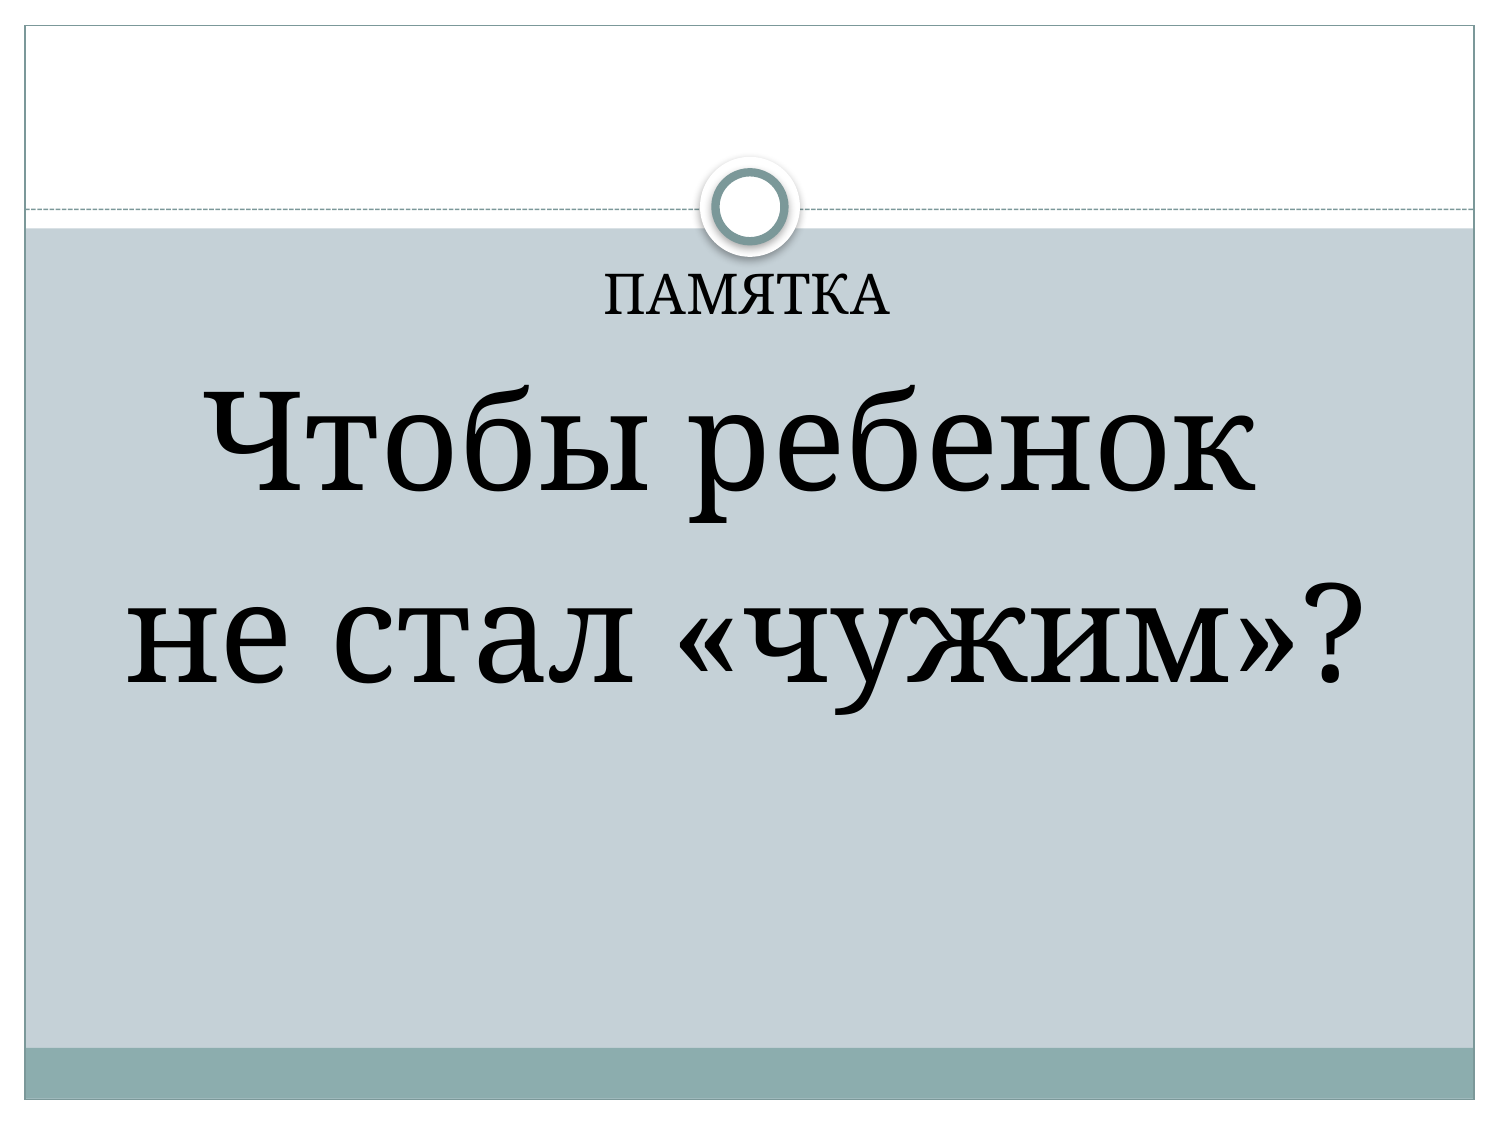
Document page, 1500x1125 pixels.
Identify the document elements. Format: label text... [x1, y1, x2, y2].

list ПАМЯТКА Чтобы ребенок не стал «чужим»? [49, 250, 1445, 1001]
